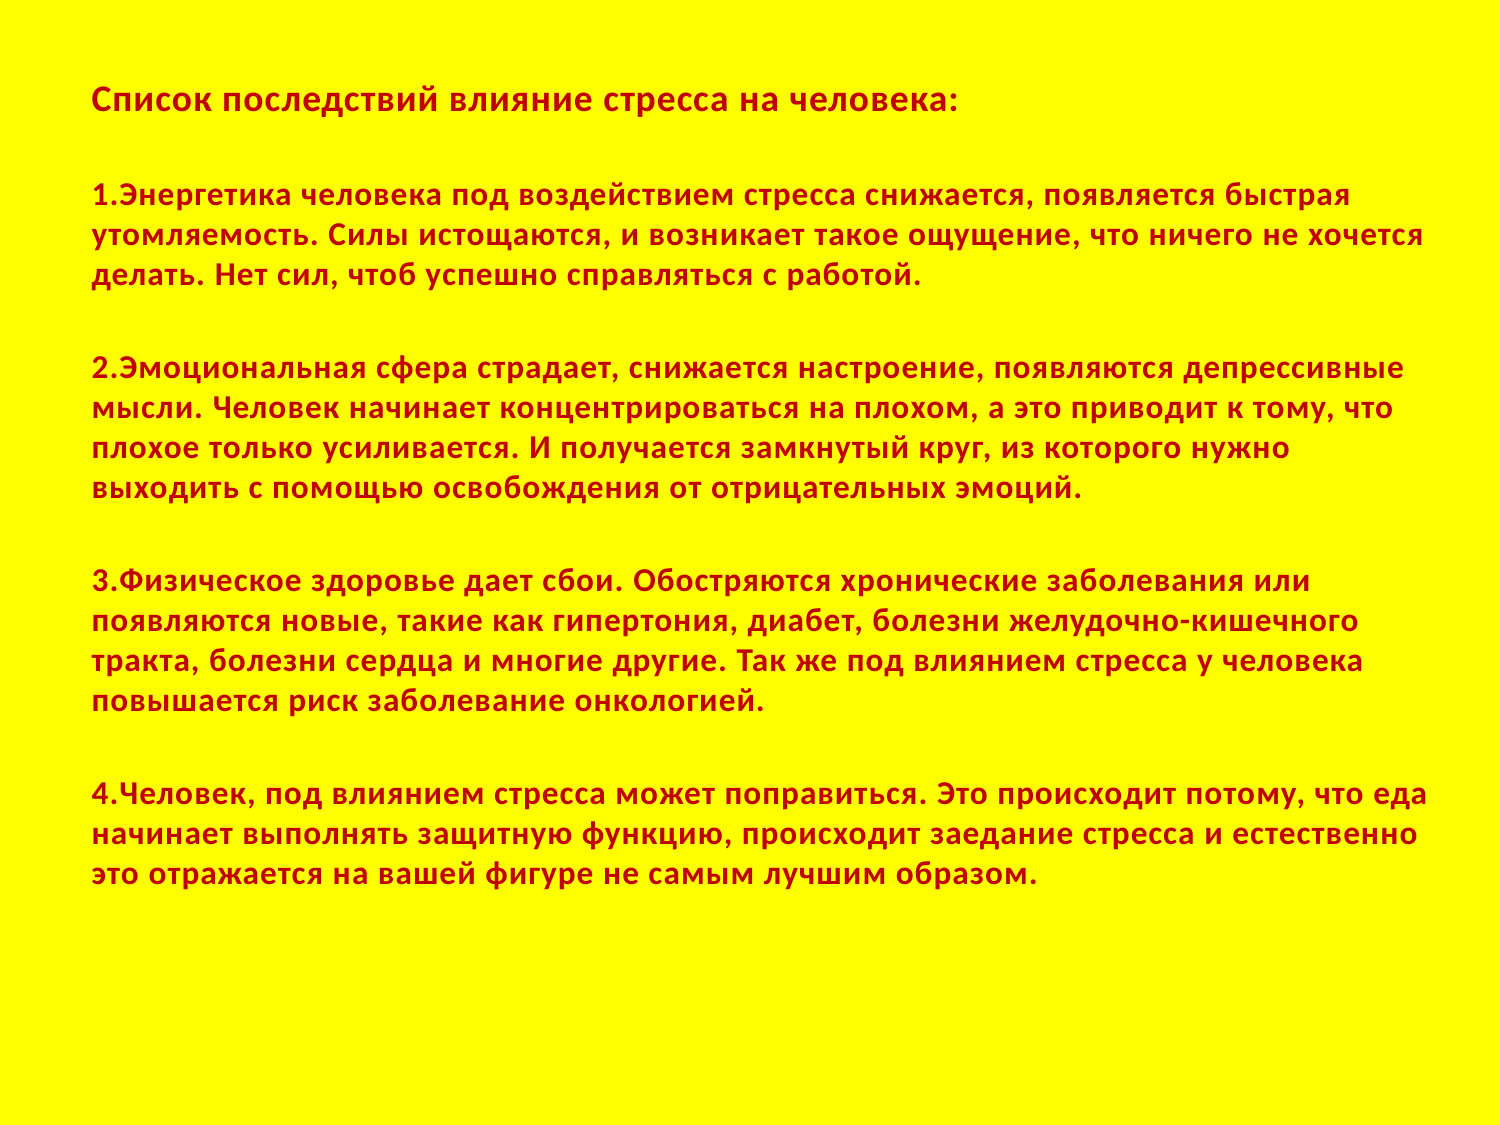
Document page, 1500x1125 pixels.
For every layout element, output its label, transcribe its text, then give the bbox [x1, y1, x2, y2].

list Список последствий влияние стресса на человека: 1.Энергетика человека под воздействием стресса снижается, появляется быстрая утомляемость. Силы истощаются, и возникает такое ощущение, что ничего не хочется делать. Нет сил, чтоб успешно справляться с работой. 2.Эмоциональная сфера страдает, снижается настроение, появляются депрессивные мысли. Человек начинает концентрироваться на плохом, а это приводит к тому, что плохое только усиливается. И получается замкнутый круг, из которого нужно выходить с помощью освобождения от отрицательных эмоций. 3.Физическое здоровье дает сбои. Обостряются хронические заболевания или появляются новые, такие как гипертония, диабет, болезни желудочно-кишечного тракта, болезни сердца и многие другие. Так же под влиянием стресса у человека повышается риск заболевание онкологией. 4.Человек, под влиянием стресса может поправиться. Это происходит потому, что еда начинает выполнять защитную функцию, происходит заедание стресса и естественно это отражается на вашей фигуре не самым лучшим образом. [76, 66, 1451, 953]
